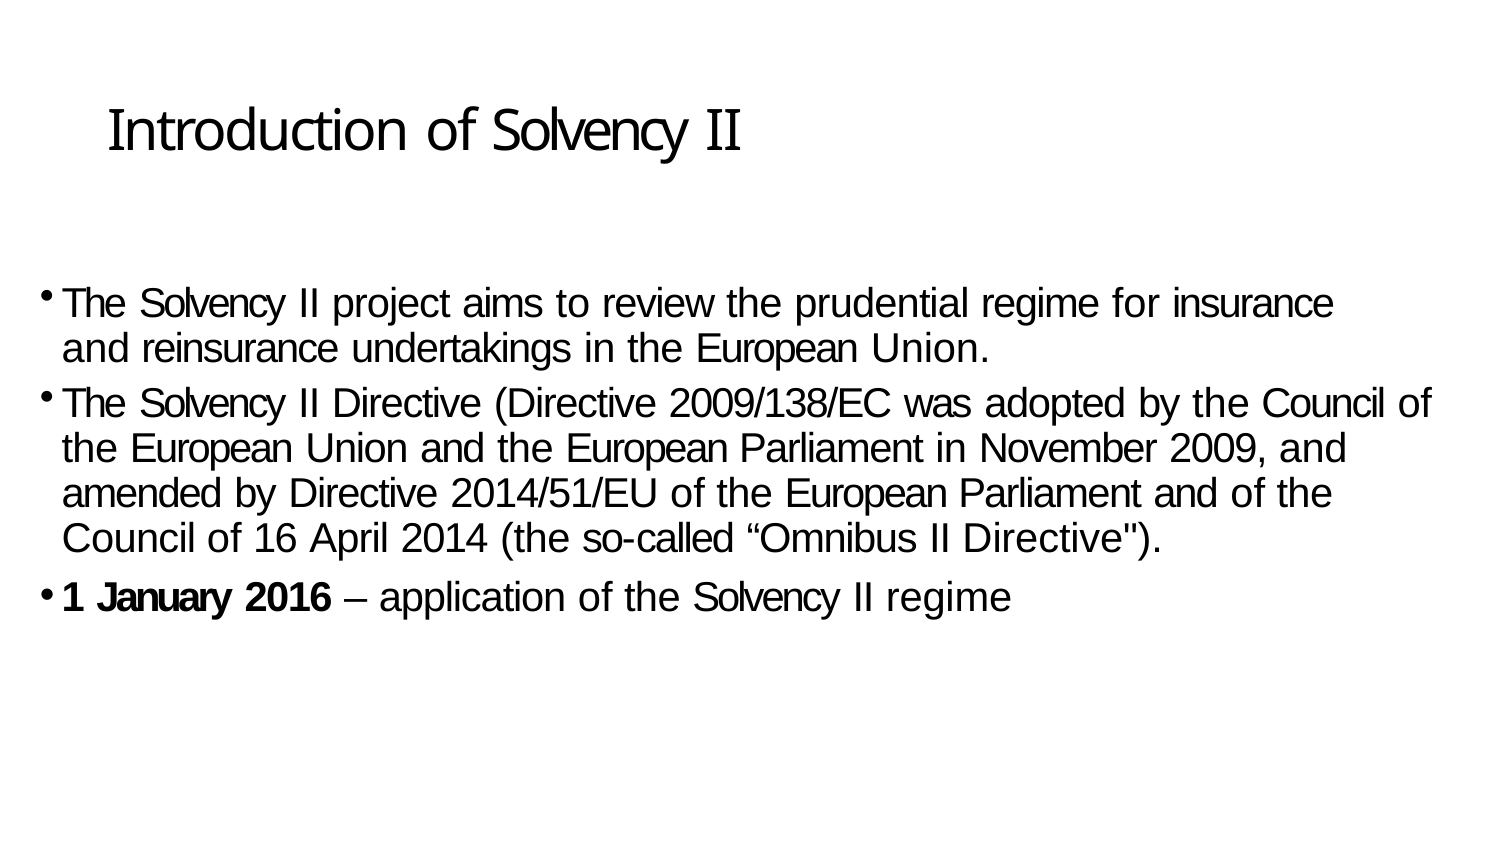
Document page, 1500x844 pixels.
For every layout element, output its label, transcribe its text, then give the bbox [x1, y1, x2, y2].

title Introduction of Solvency II [103, 54, 1397, 199]
text_box The Solvency II project aims to review the prudential regime for insurance and reinsurance undertakings in the European Union. The Solvency II Directive (Directive 2009/138/EC was adopted by the Council of the European Union and the European Parliament in November 2009, and amended by Directive 2014/51/EU of the European Parliament and of the Council of 16 April 2014 (the so-called “Omnibus II Directive"). 1 January 2016 – application of the Solvency II regime [37, 272, 1442, 620]
